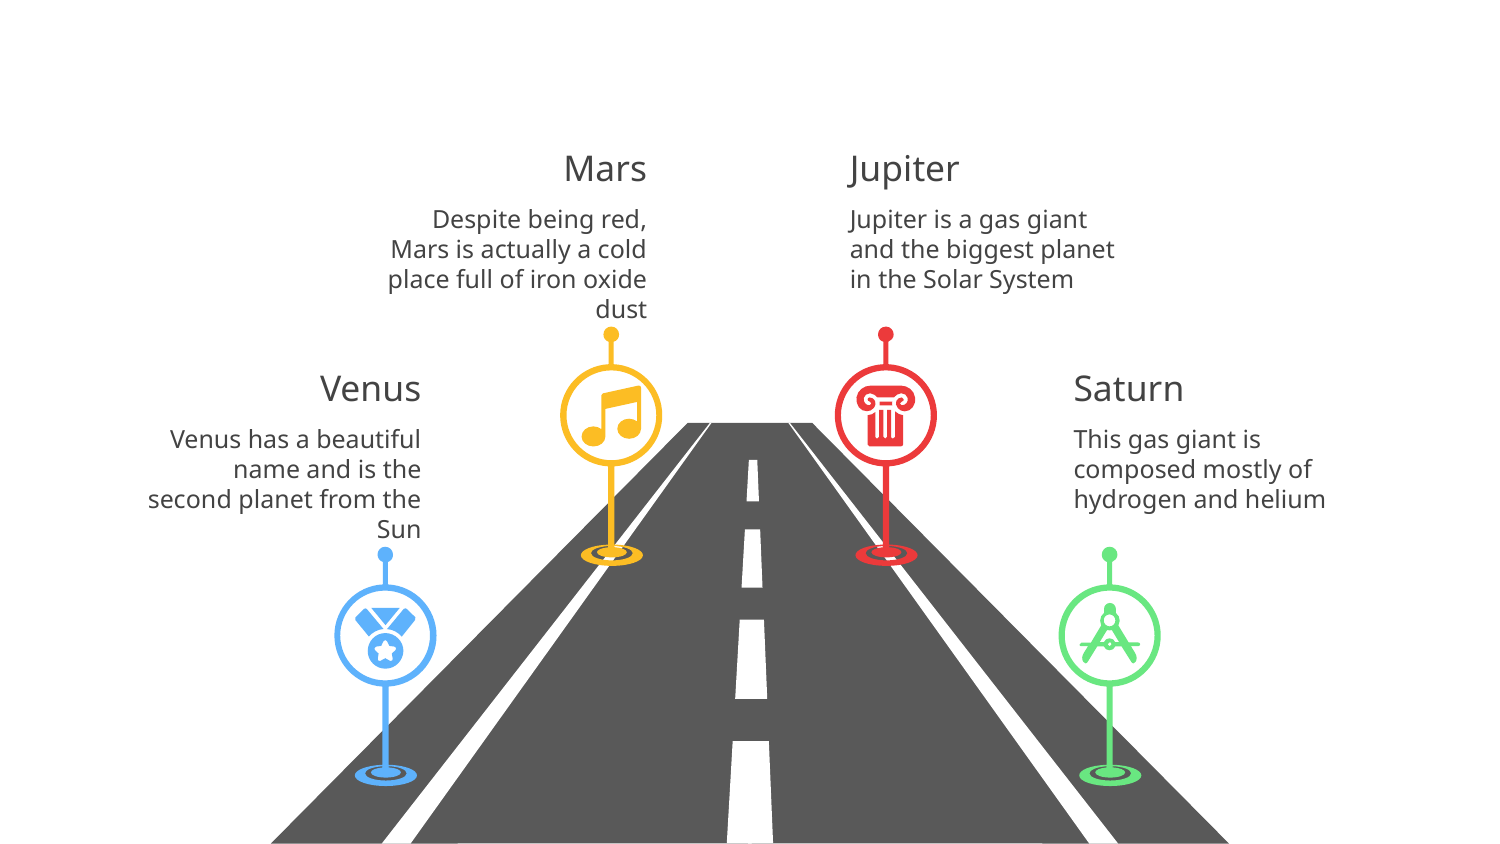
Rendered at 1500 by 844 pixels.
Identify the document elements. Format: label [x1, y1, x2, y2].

text_box [127, 351, 437, 787]
text_box [834, 131, 1145, 567]
text_box [352, 131, 663, 567]
text_box [1058, 351, 1368, 787]
text_box [270, 422, 1230, 844]
